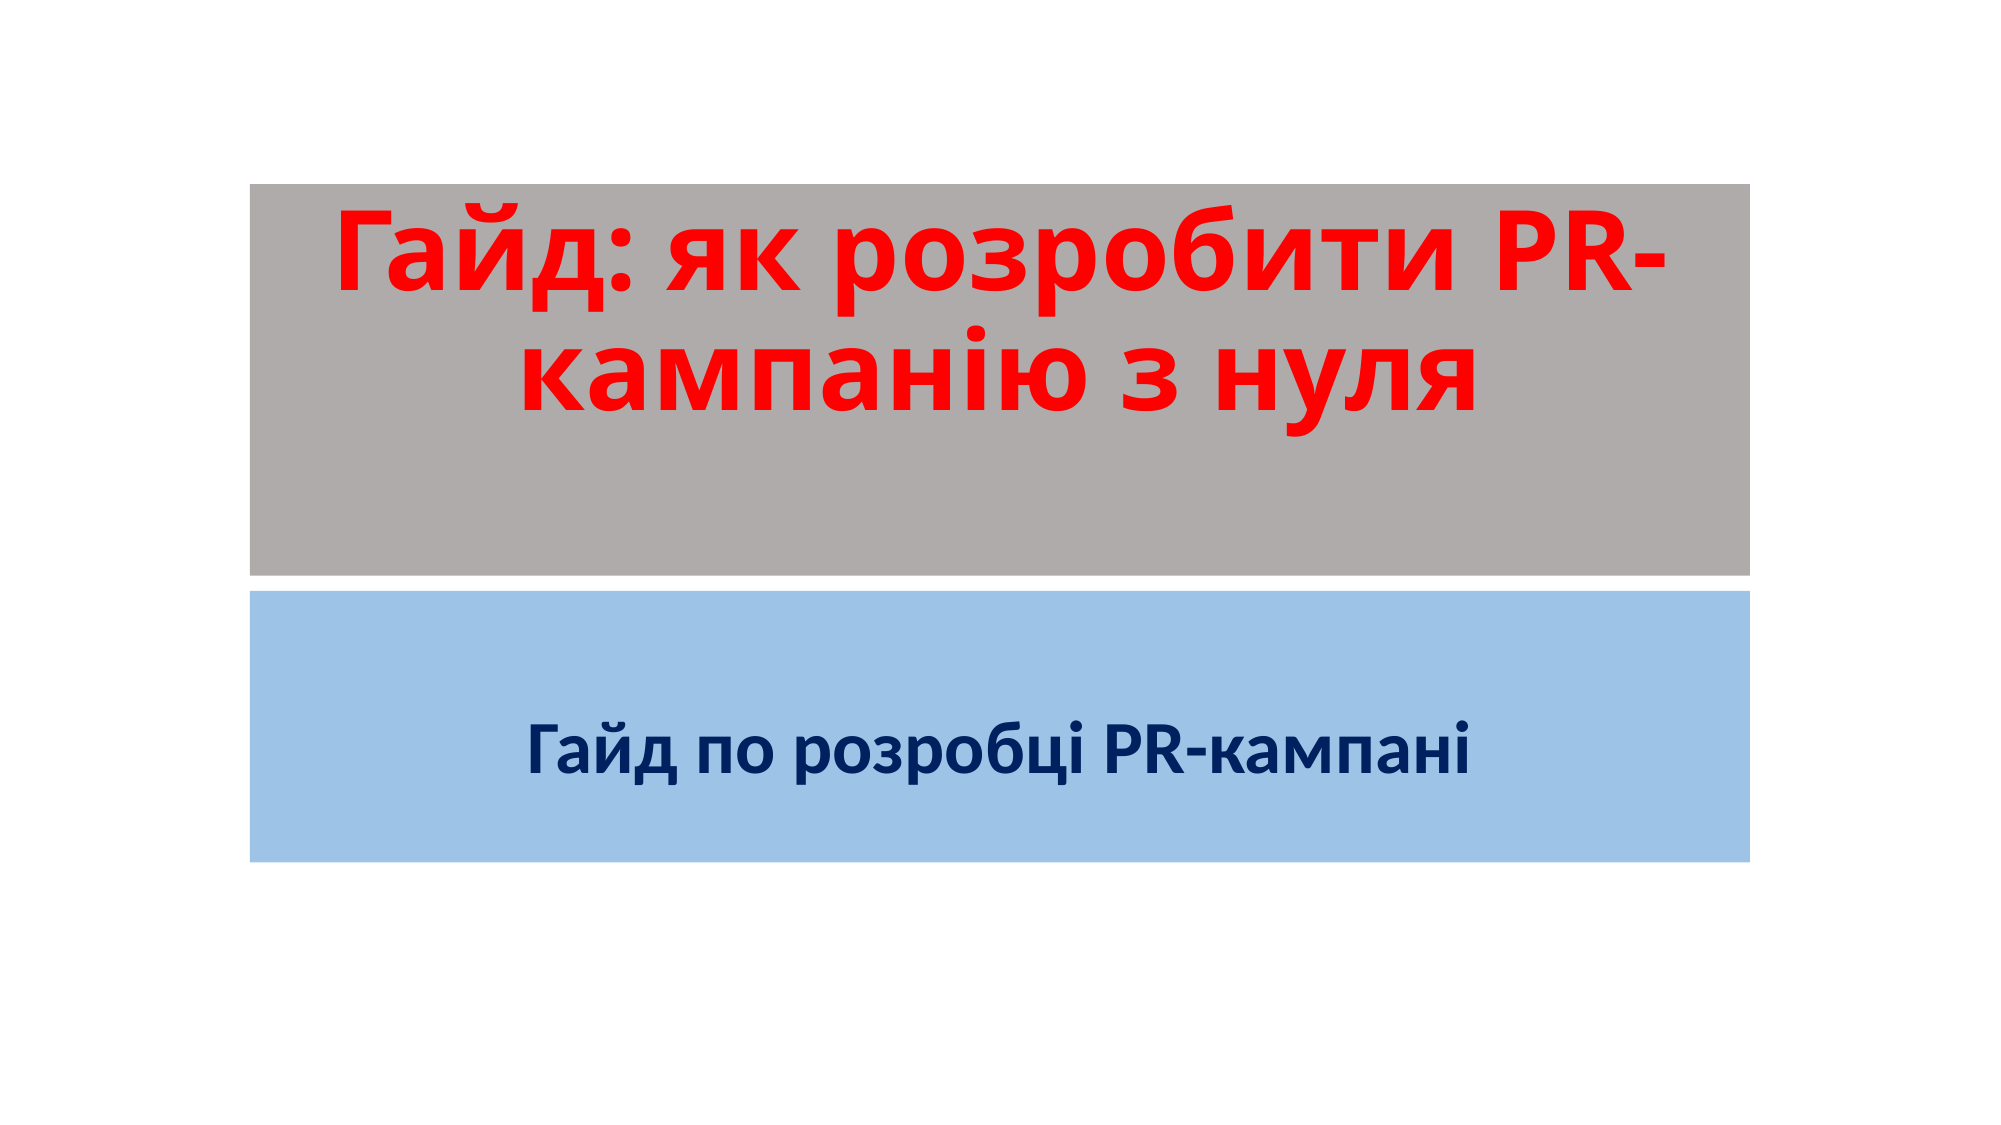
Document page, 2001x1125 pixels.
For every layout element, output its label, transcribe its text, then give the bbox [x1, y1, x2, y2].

subtitle Гайд по розробці PR-кампані [249, 590, 1750, 863]
title Гайд: як розробити PR-кампанію з нуля [249, 184, 1750, 576]
